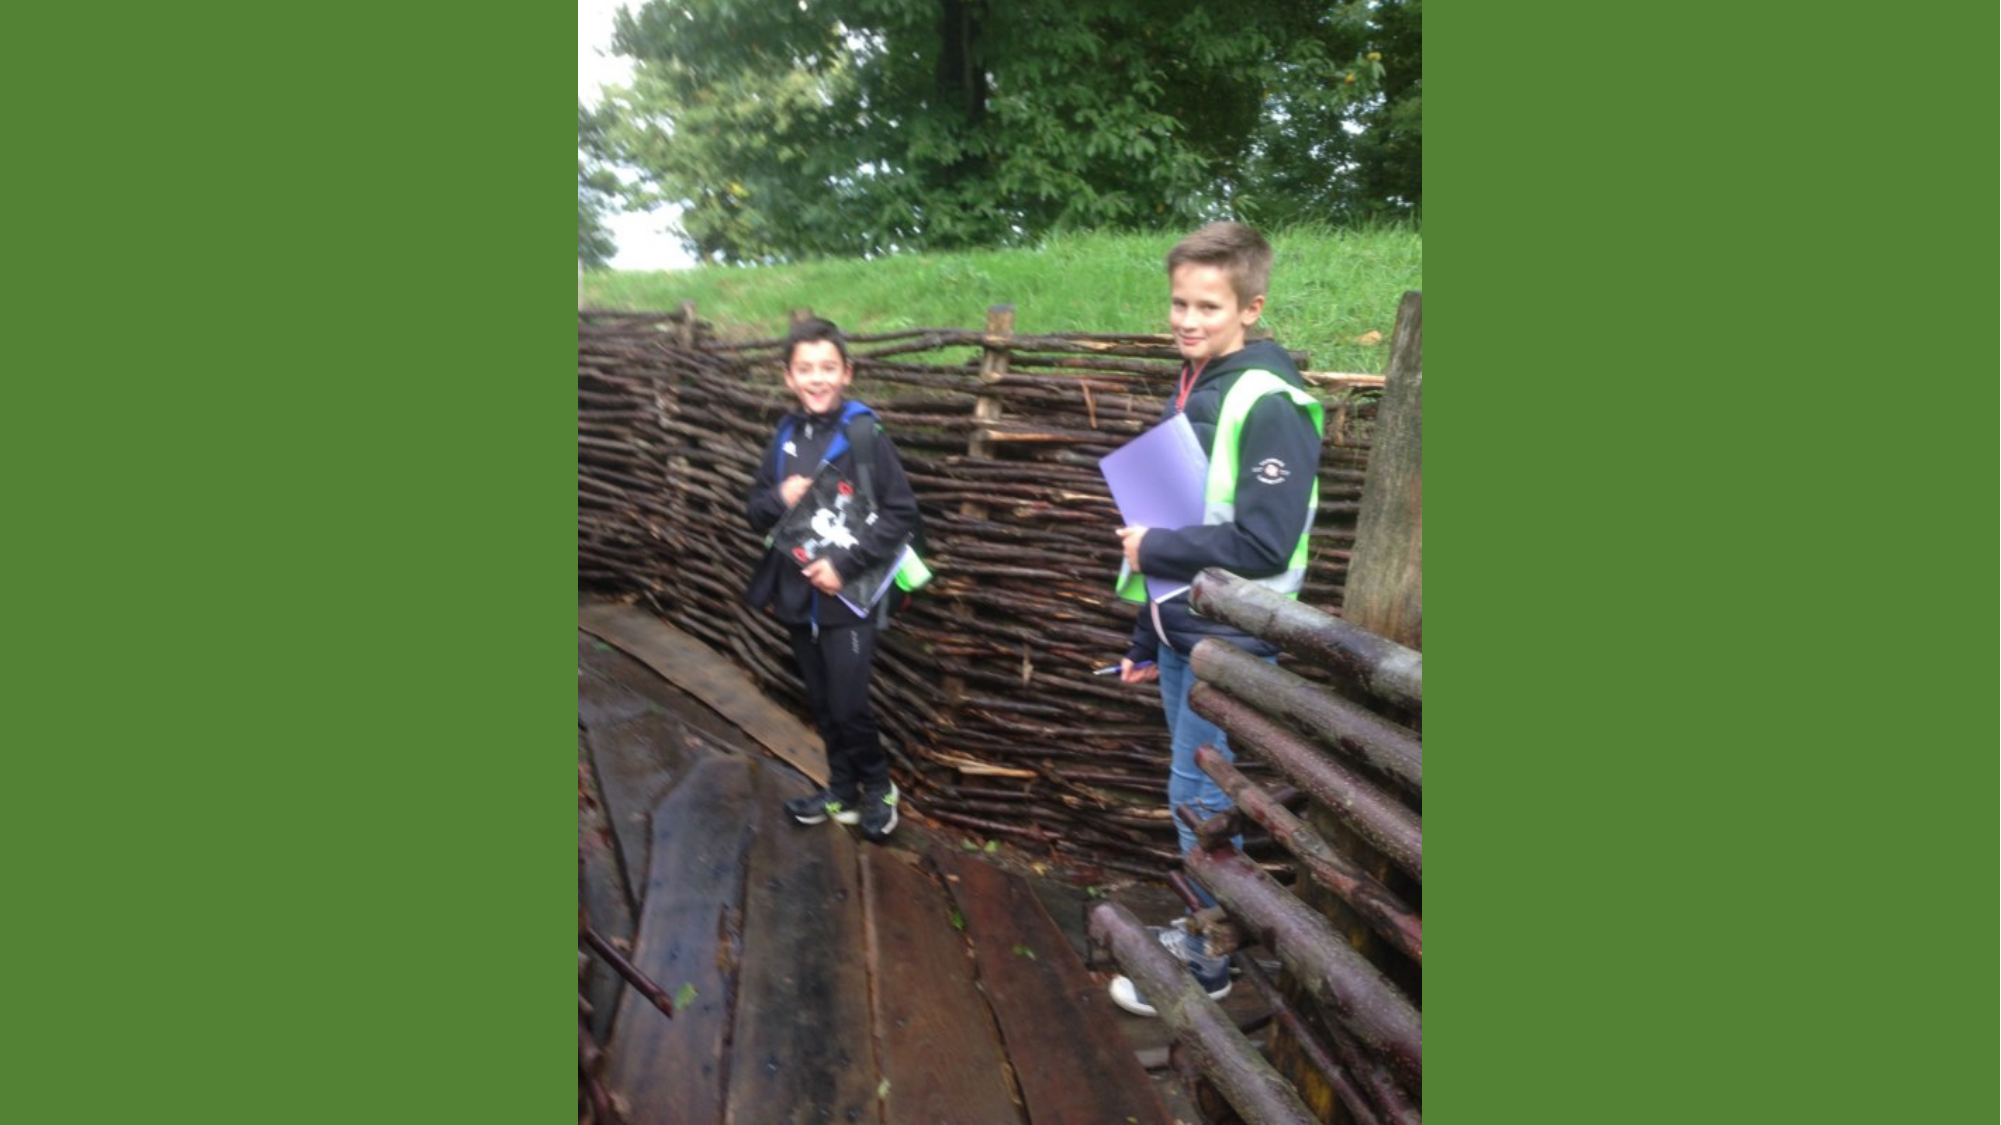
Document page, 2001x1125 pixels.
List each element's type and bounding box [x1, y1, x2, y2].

picture [578, 0, 1422, 1125]
